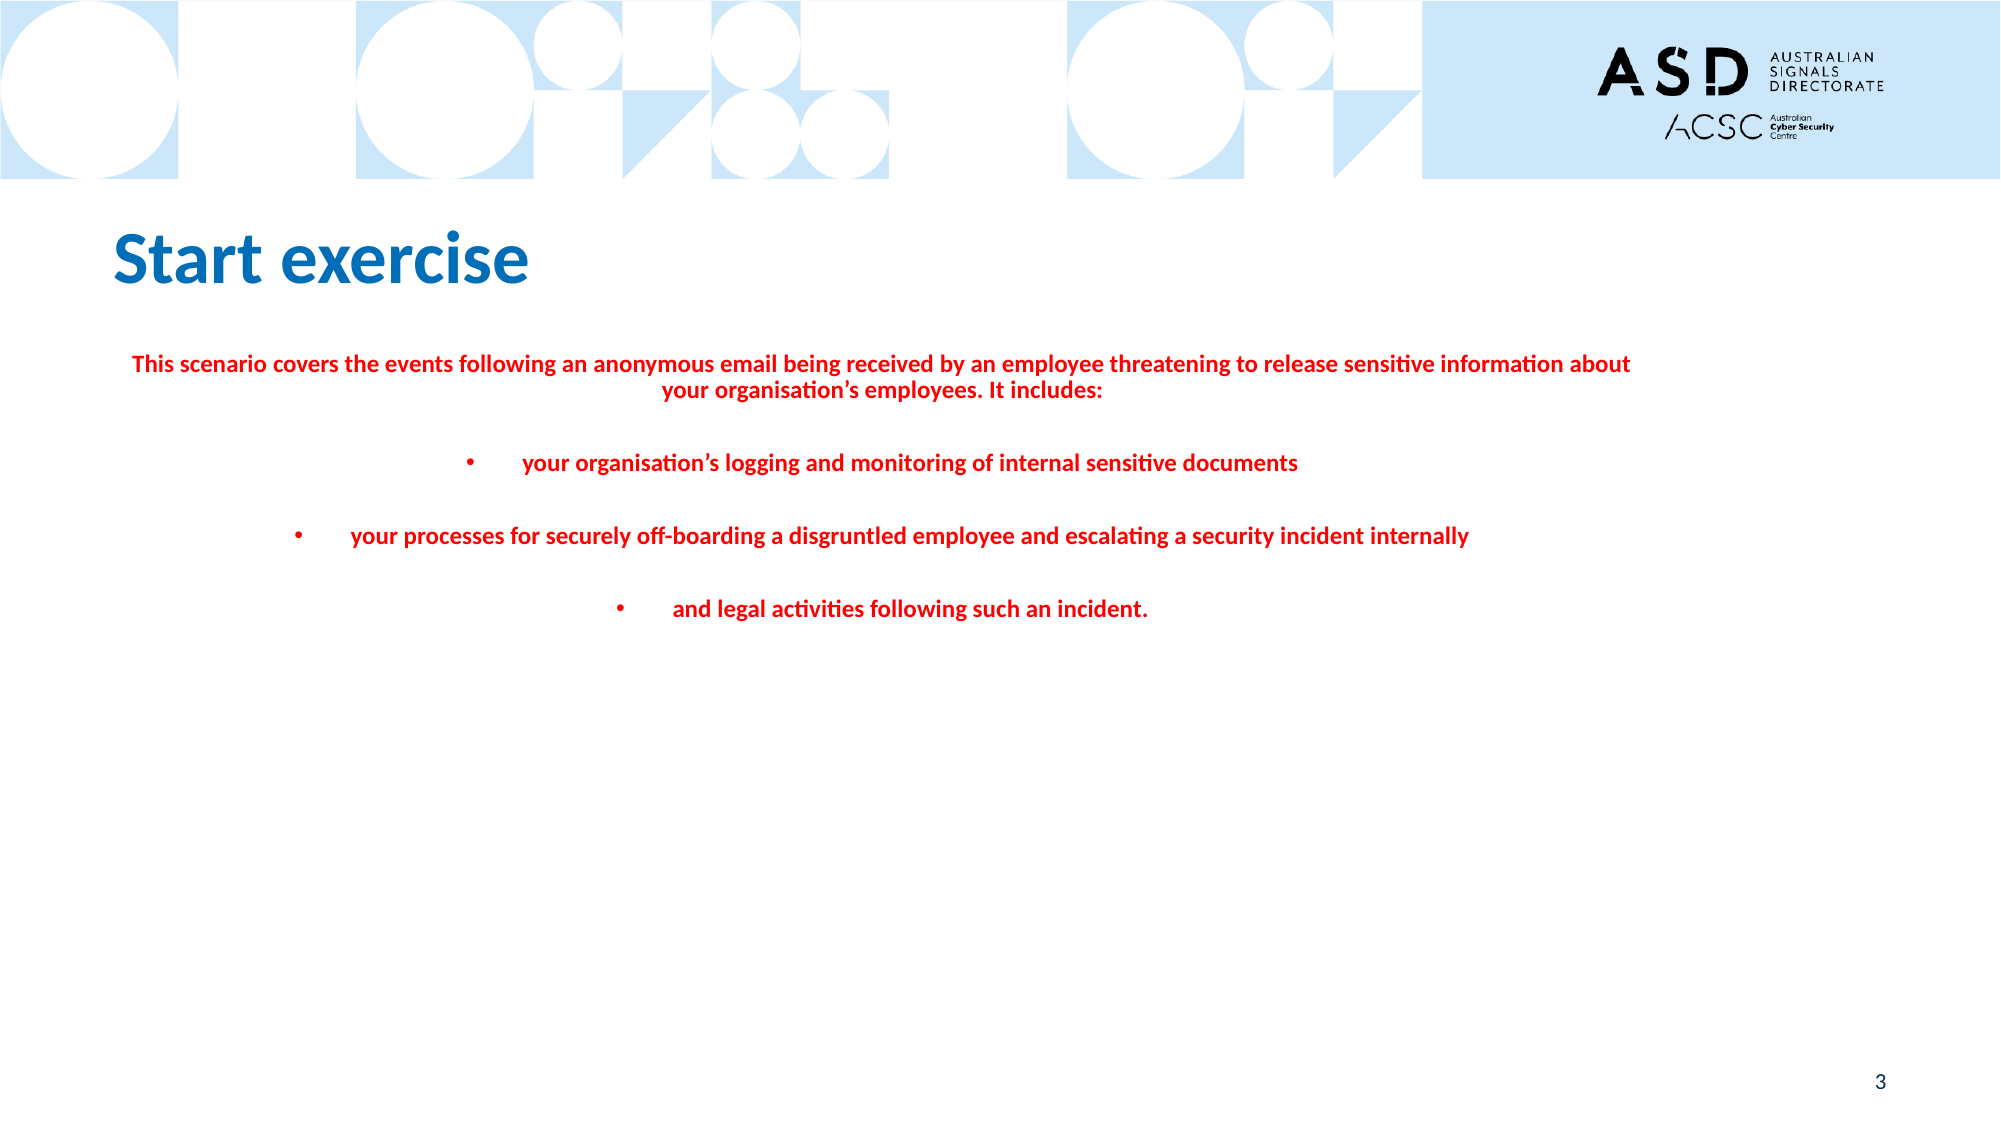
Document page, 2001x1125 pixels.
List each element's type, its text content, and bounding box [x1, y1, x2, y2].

list This scenario covers the events following an anonymous email being received by an employee threatening to release sensitive information about your organisation’s employees. It includes: your organisation’s logging and monitoring of internal sensitive documents your processes for securely off-boarding a disgruntled employee and escalating a security incident internally and legal activities following such an incident. [98, 343, 1668, 955]
slide_number 3 [1799, 1050, 1902, 1111]
title Start exercise [98, 179, 1373, 338]
picture [0, 0, 2001, 179]
